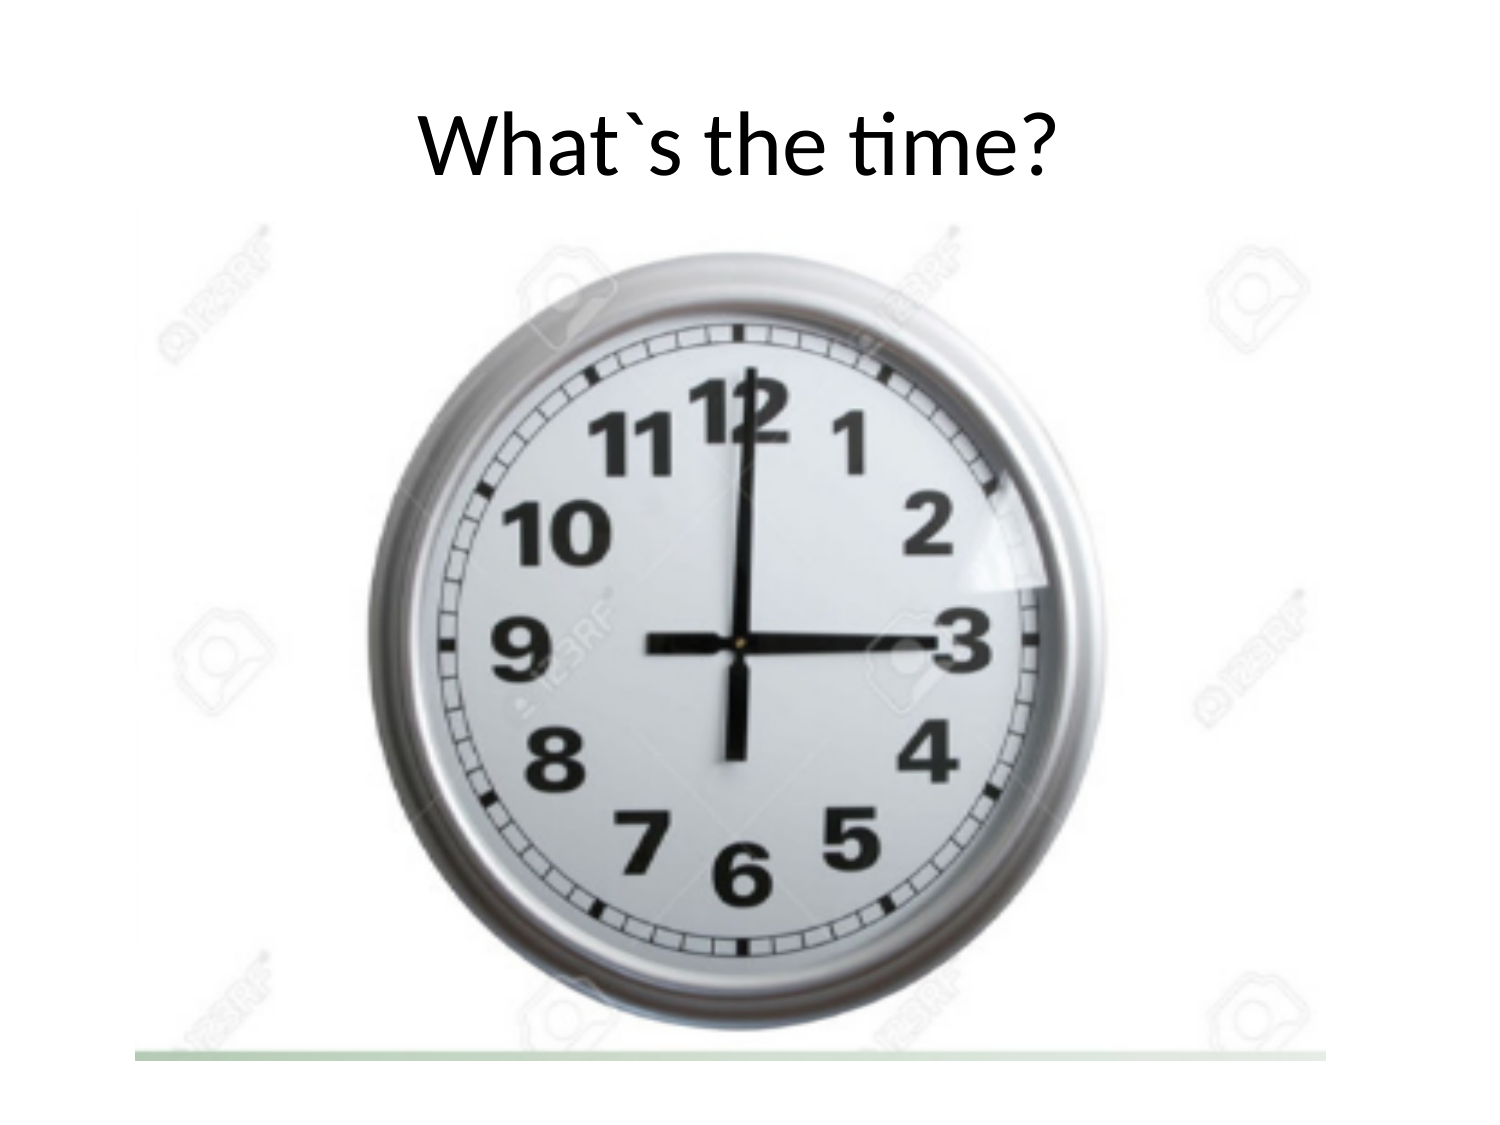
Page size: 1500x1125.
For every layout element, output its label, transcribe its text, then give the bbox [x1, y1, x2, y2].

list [135, 207, 1326, 1061]
title What`s the time? [75, 45, 1425, 233]
